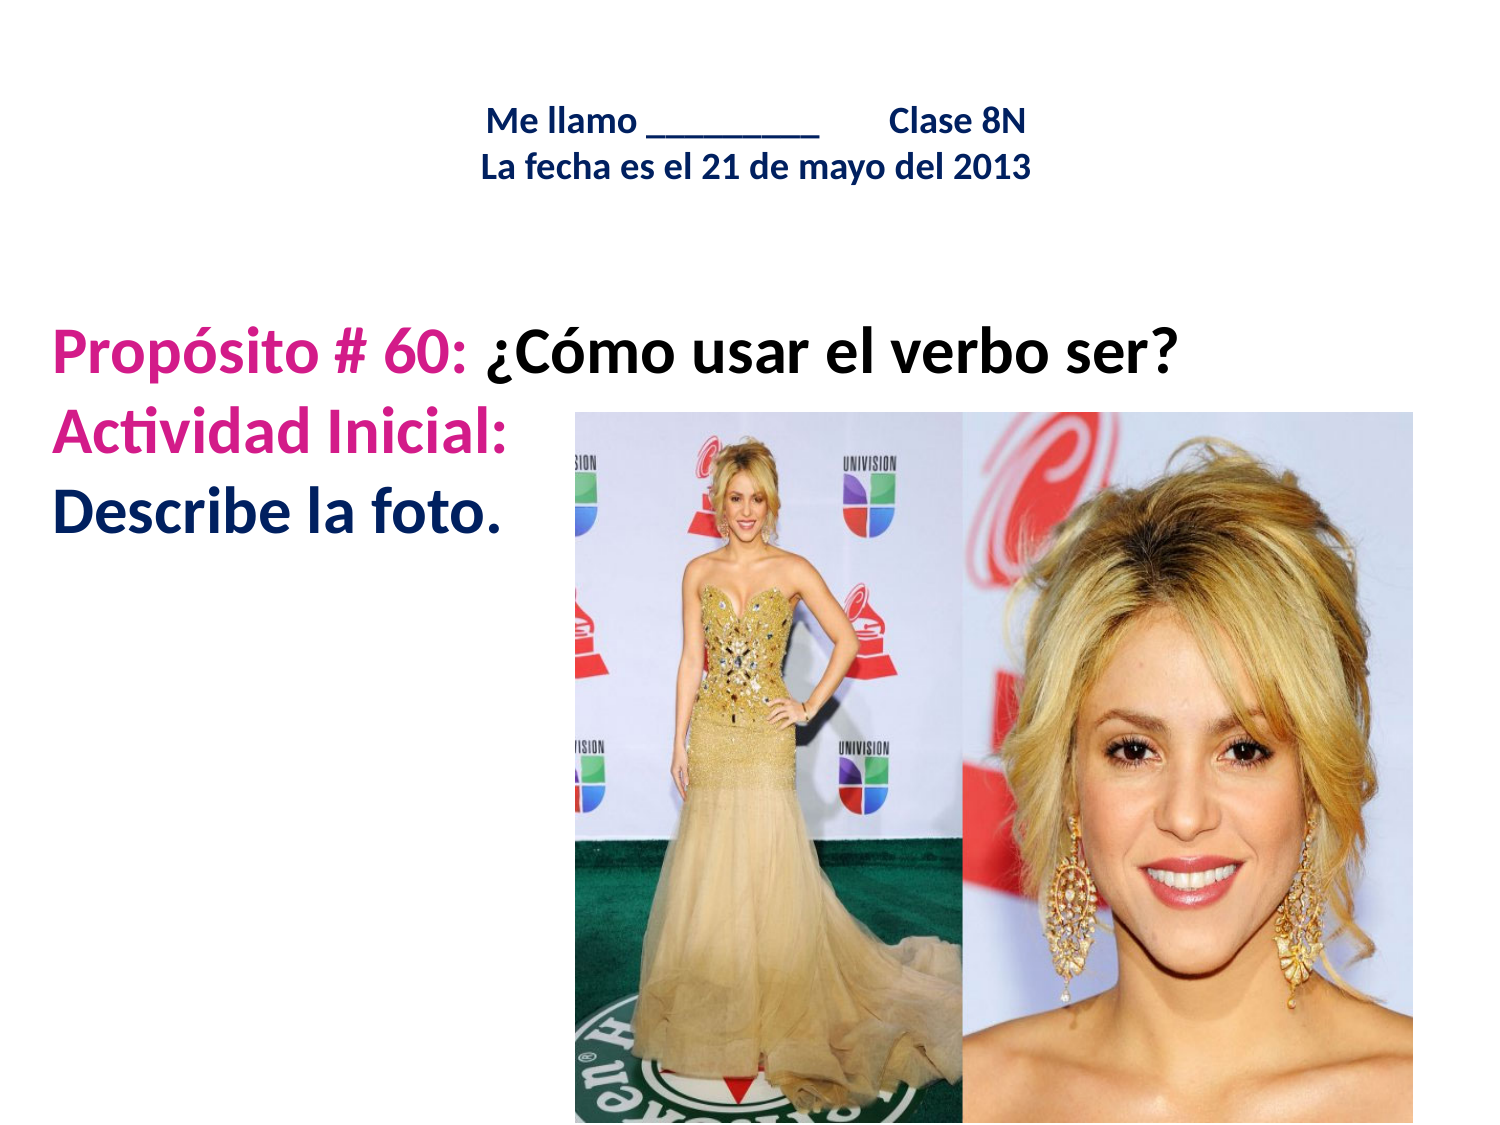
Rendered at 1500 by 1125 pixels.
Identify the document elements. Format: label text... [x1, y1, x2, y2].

title Me llamo _________ Clase 8N La fecha es el 21 de mayo del 2013 [62, 87, 1450, 288]
text_box Propósito # 60: ¿Cómo usar el verbo ser? Actividad Inicial: Describe la foto. [37, 299, 1475, 635]
picture [574, 412, 1413, 1123]
